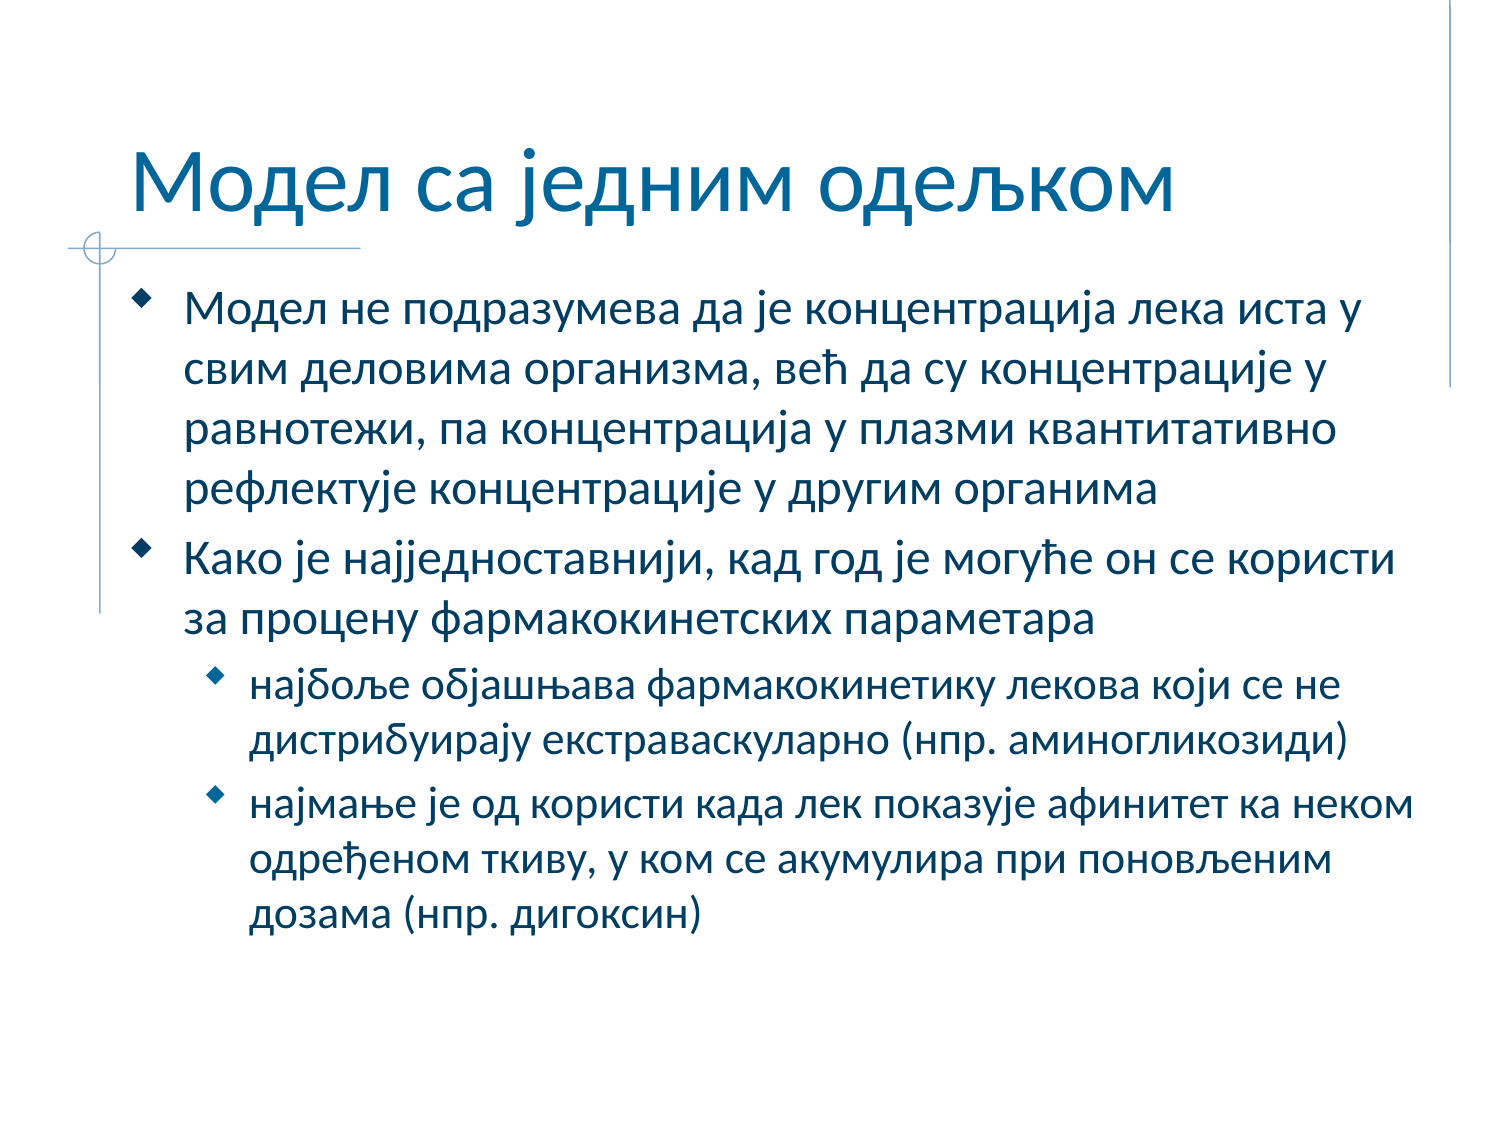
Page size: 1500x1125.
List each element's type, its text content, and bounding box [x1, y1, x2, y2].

list Модел не подразумева да је концентрација лека иста у свим деловима организма, већ да су концентрације у равнотежи, па концентрација у плазми квантитативно рефлектује концентрације у другим органима Како је најједноставнији, кад год је могуће он се користи за процену фармакокинетских параметара најбоље објашњава фармакокинетику лекова који се не дистрибуирају екстраваскуларно (нпр. аминогликозиди) најмање је од користи када лек показује афинитет ка неком одређеном ткиву, у ком се акумулира при поновљеним дозама (нпр. дигоксин) [111, 266, 1436, 1024]
title Модел са једним одељком [113, 49, 1436, 238]
